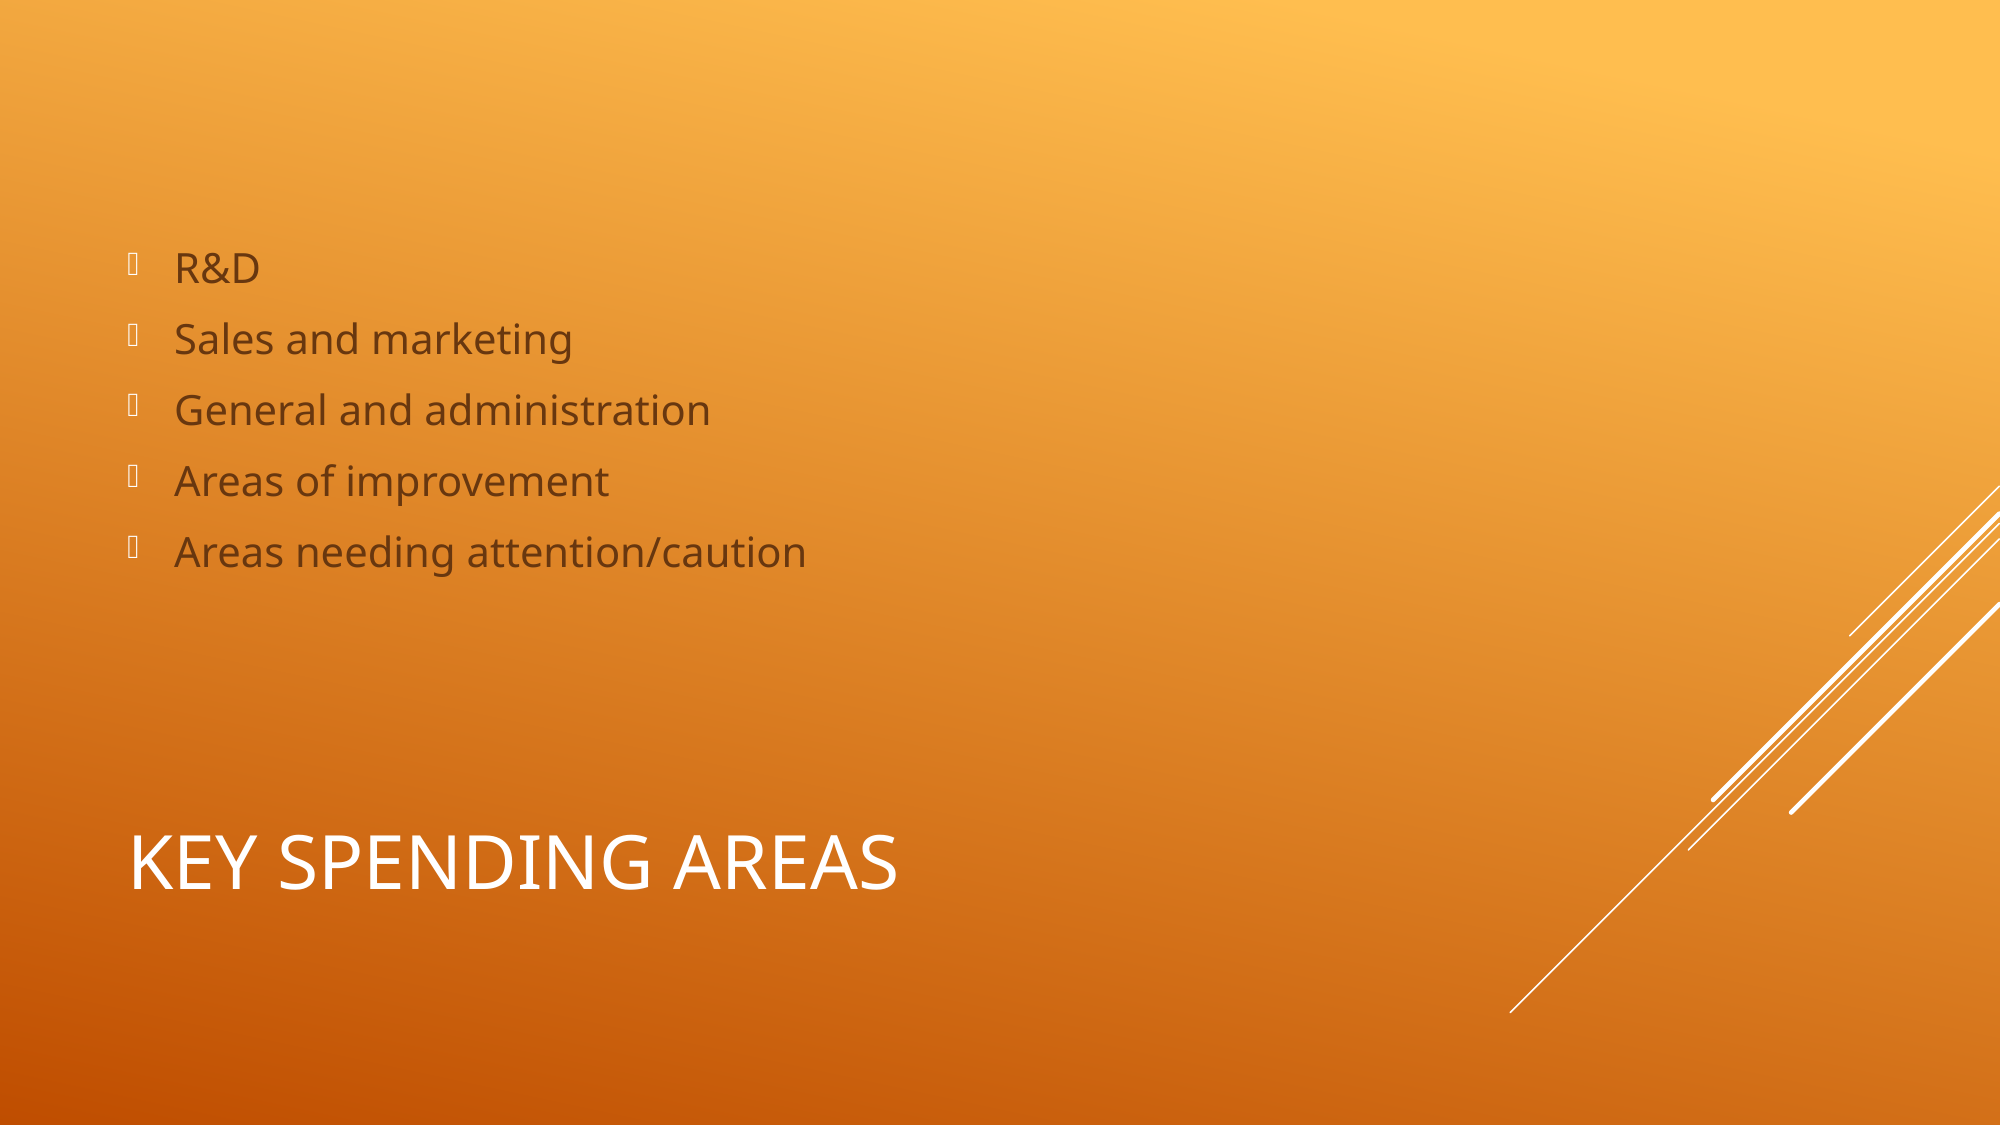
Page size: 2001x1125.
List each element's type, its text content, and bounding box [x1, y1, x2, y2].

title Key Spending Areas [112, 736, 1513, 984]
list R&D Sales and marketing General and administration Areas of improvement Areas needing attention/caution [112, 112, 1513, 706]
